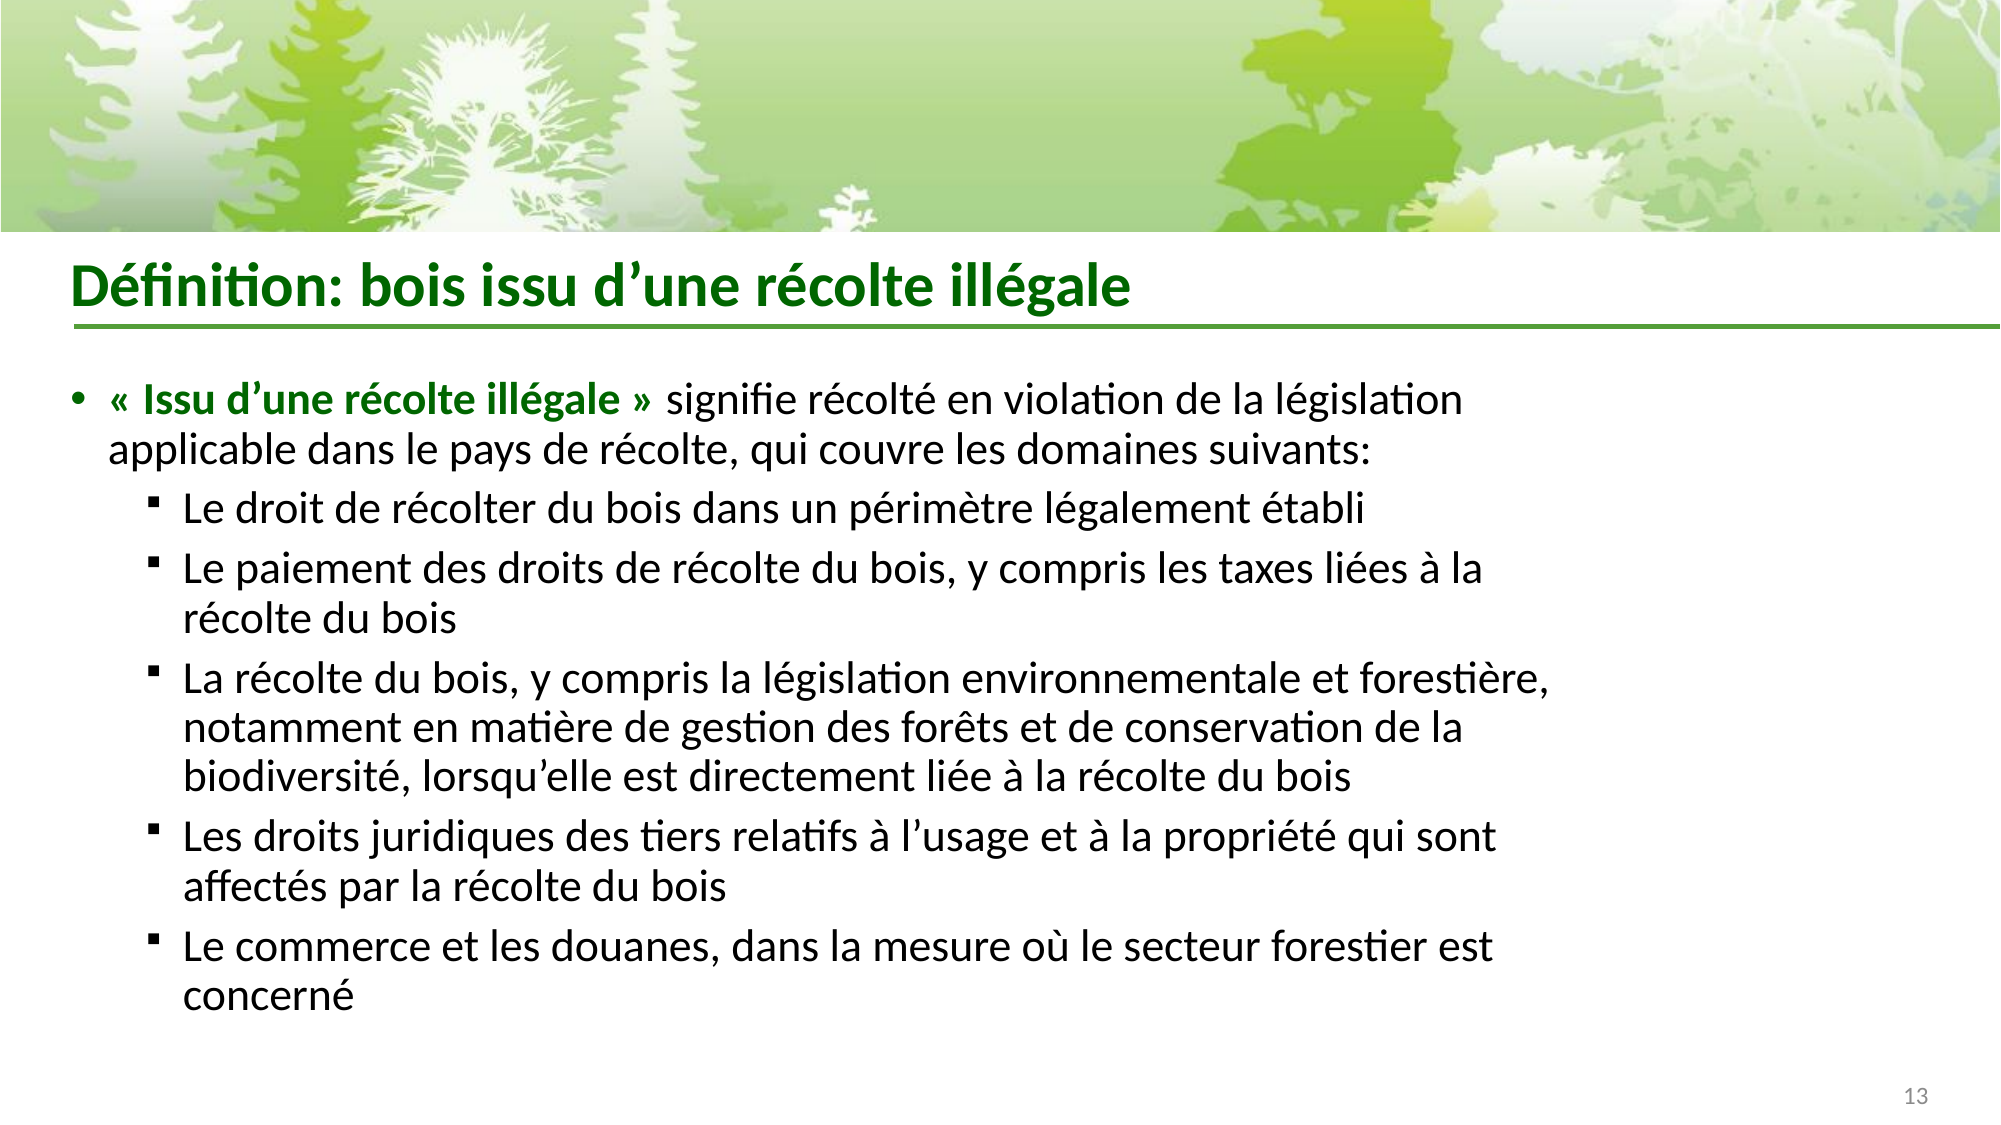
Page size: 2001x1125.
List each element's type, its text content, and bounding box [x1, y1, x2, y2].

slide_number 13 [1493, 1065, 1944, 1125]
list « Issu d’une récolte illégale » signifie récolté en violation de la législation applicable dans le pays de récolte, qui couvre les domaines suivants: Le droit de récolter du bois dans un périmètre légalement établi Le paiement des droits de récolte du bois, y compris les taxes liées à la récolte du bois La récolte du bois, y compris la législation environnementale et forestière, notamment en matière de gestion des forêts et de conservation de la biodiversité, lorsqu’elle est directement liée à la récolte du bois Les droits juridiques des tiers relatifs à l’usage et à la propriété qui sont affectés par la récolte du bois Le commerce et les douanes, dans la mesure où le secteur forestier est concerné [55, 367, 1595, 1125]
picture [0, 0, 2000, 232]
title Définition: bois issu d’une récolte illégale [55, 192, 1406, 367]
